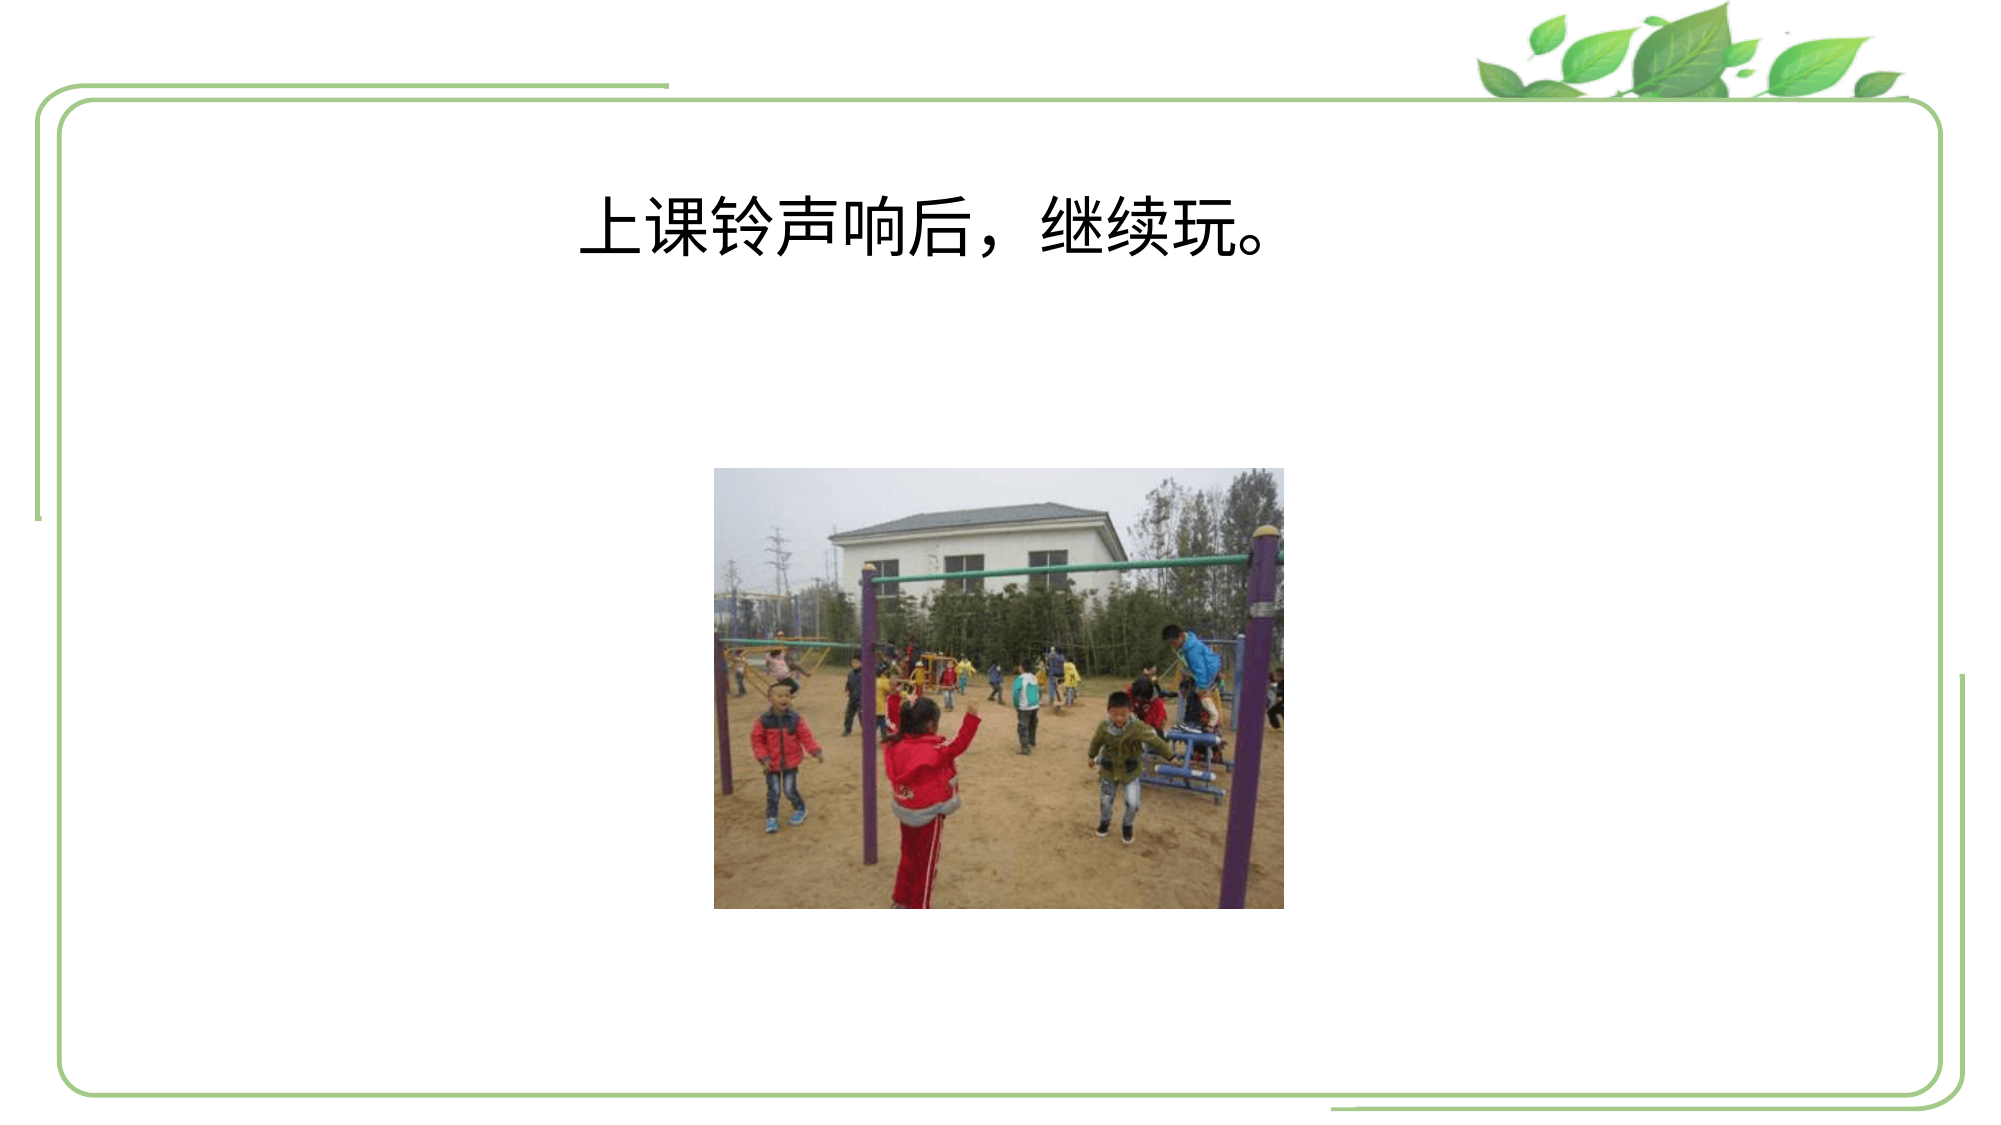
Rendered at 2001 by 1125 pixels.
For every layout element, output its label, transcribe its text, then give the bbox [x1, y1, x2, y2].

title 上课铃声响后，继续玩。 [577, 193, 1513, 355]
picture [714, 468, 1284, 909]
